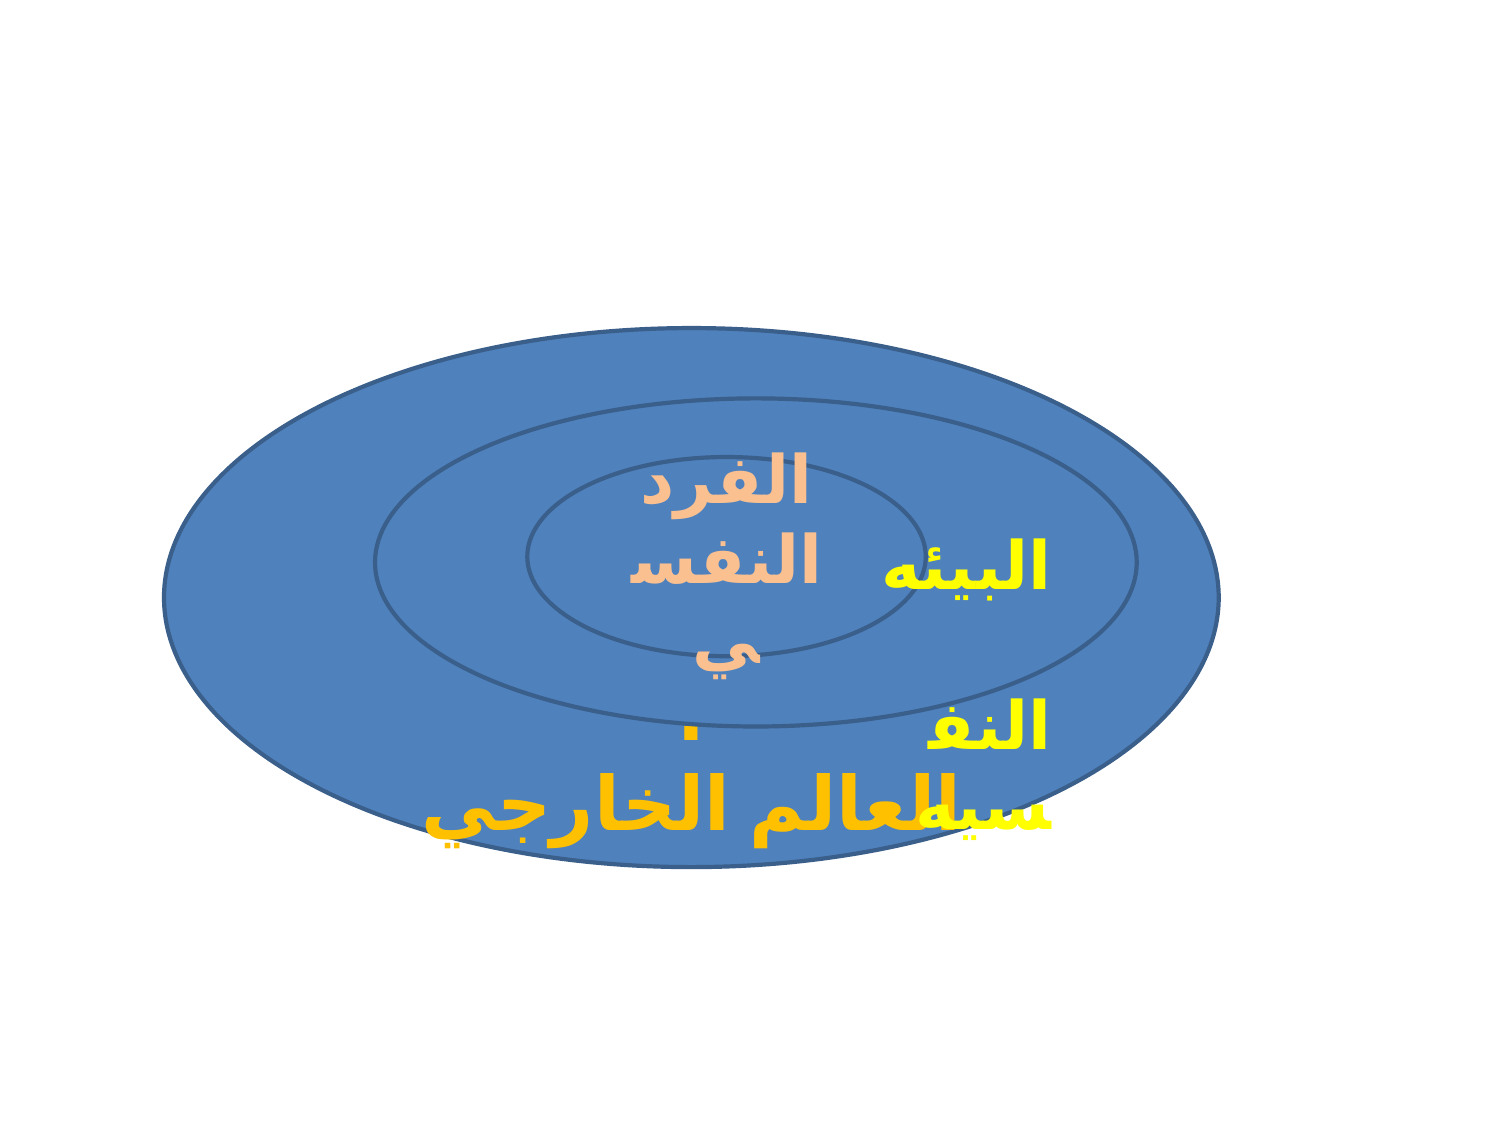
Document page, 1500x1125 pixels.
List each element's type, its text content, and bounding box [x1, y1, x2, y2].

text_box البيئه [372, 396, 1139, 729]
text_box البيئه النفسيه [859, 515, 1067, 851]
text_box ا العالم الخارجي [161, 325, 1221, 870]
text_box الفرد النفسي [525, 454, 911, 659]
